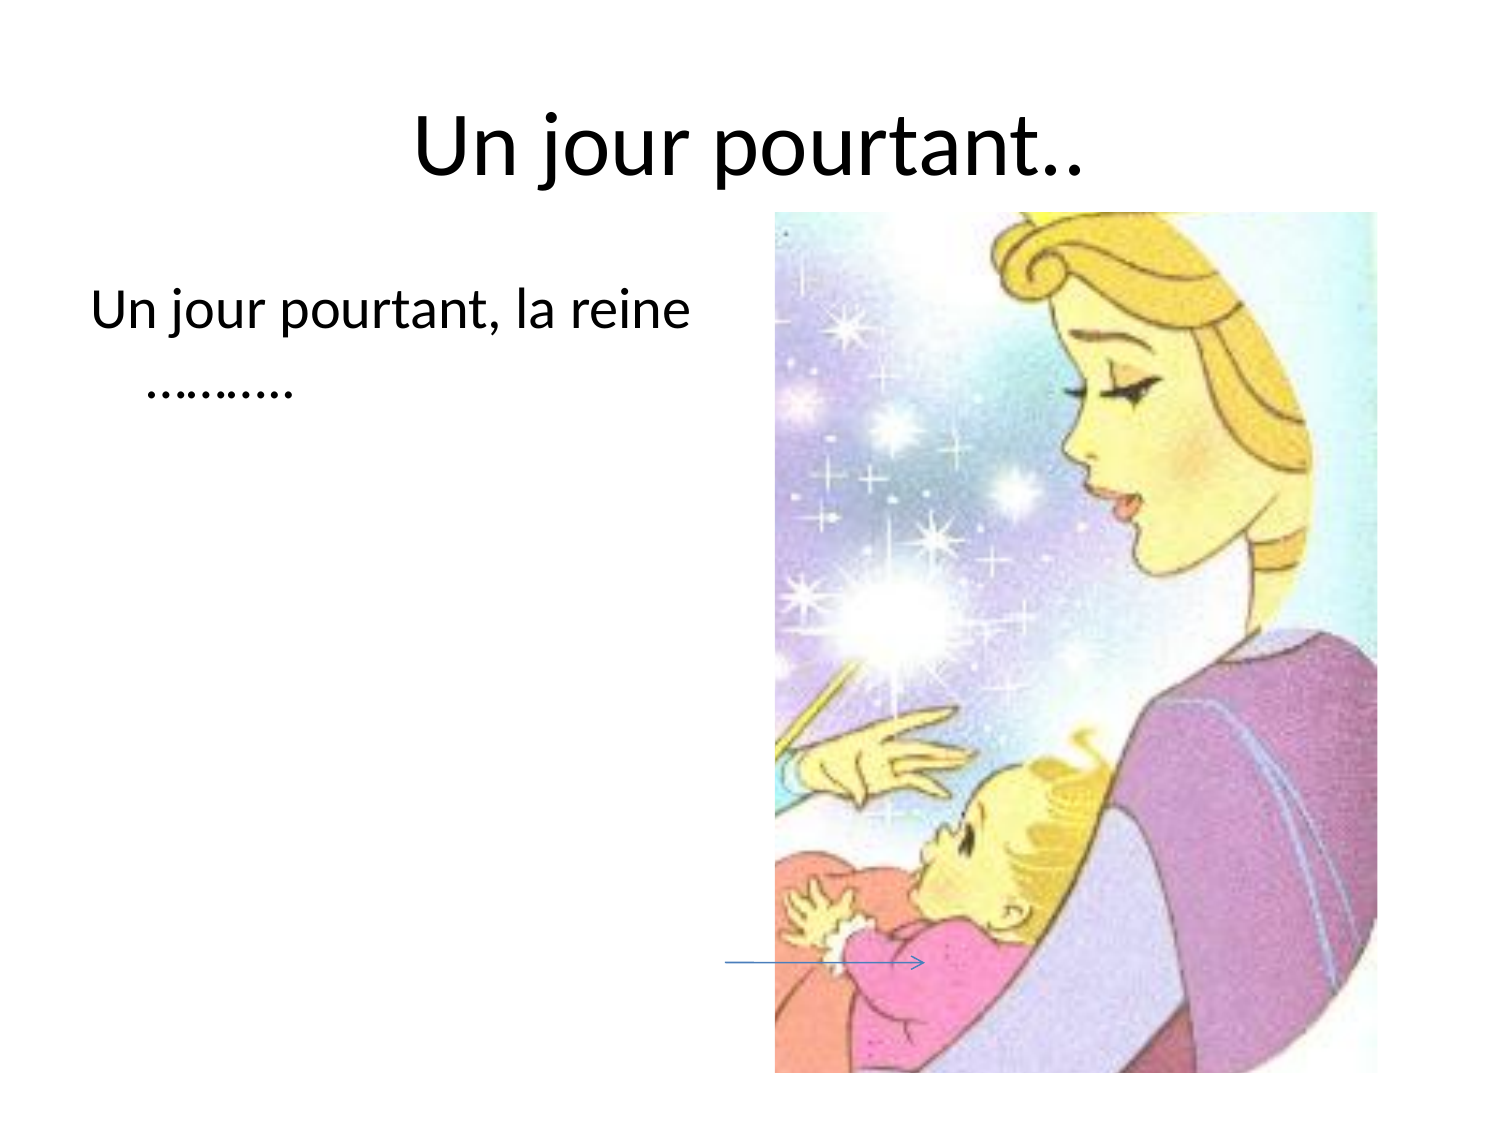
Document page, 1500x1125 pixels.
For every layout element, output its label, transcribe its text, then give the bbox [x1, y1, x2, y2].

list Un jour pourtant, la reine ……….. [75, 262, 738, 1005]
title Un jour pourtant.. [75, 45, 1425, 233]
picture [774, 212, 1378, 1073]
